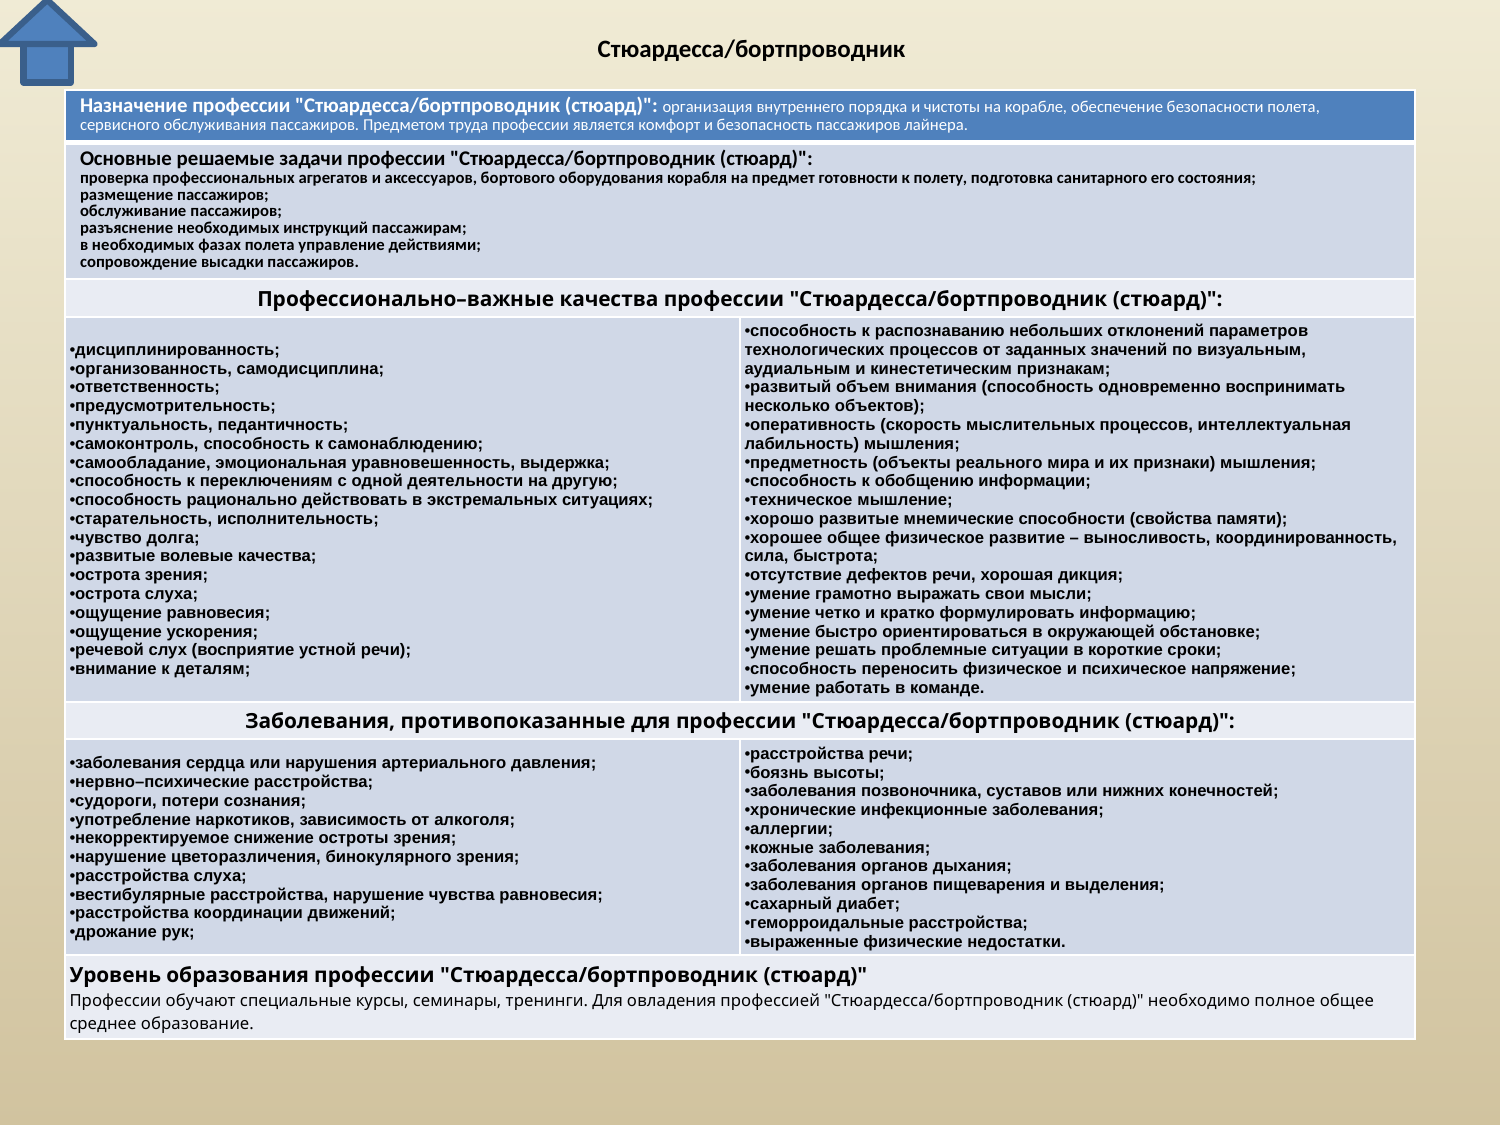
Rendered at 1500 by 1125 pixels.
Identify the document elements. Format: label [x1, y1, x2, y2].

table_cell [741, 740, 1414, 954]
table_cell [66, 318, 739, 701]
table_cell [741, 318, 1414, 701]
table_cell [66, 740, 739, 954]
table_cell [66, 145, 1414, 278]
table_cell [66, 956, 1414, 1038]
title [76, 0, 1427, 96]
table_header [66, 91, 1414, 140]
table_cell [66, 280, 1414, 316]
text_box [0, 0, 94, 82]
table_cell [66, 703, 1414, 738]
